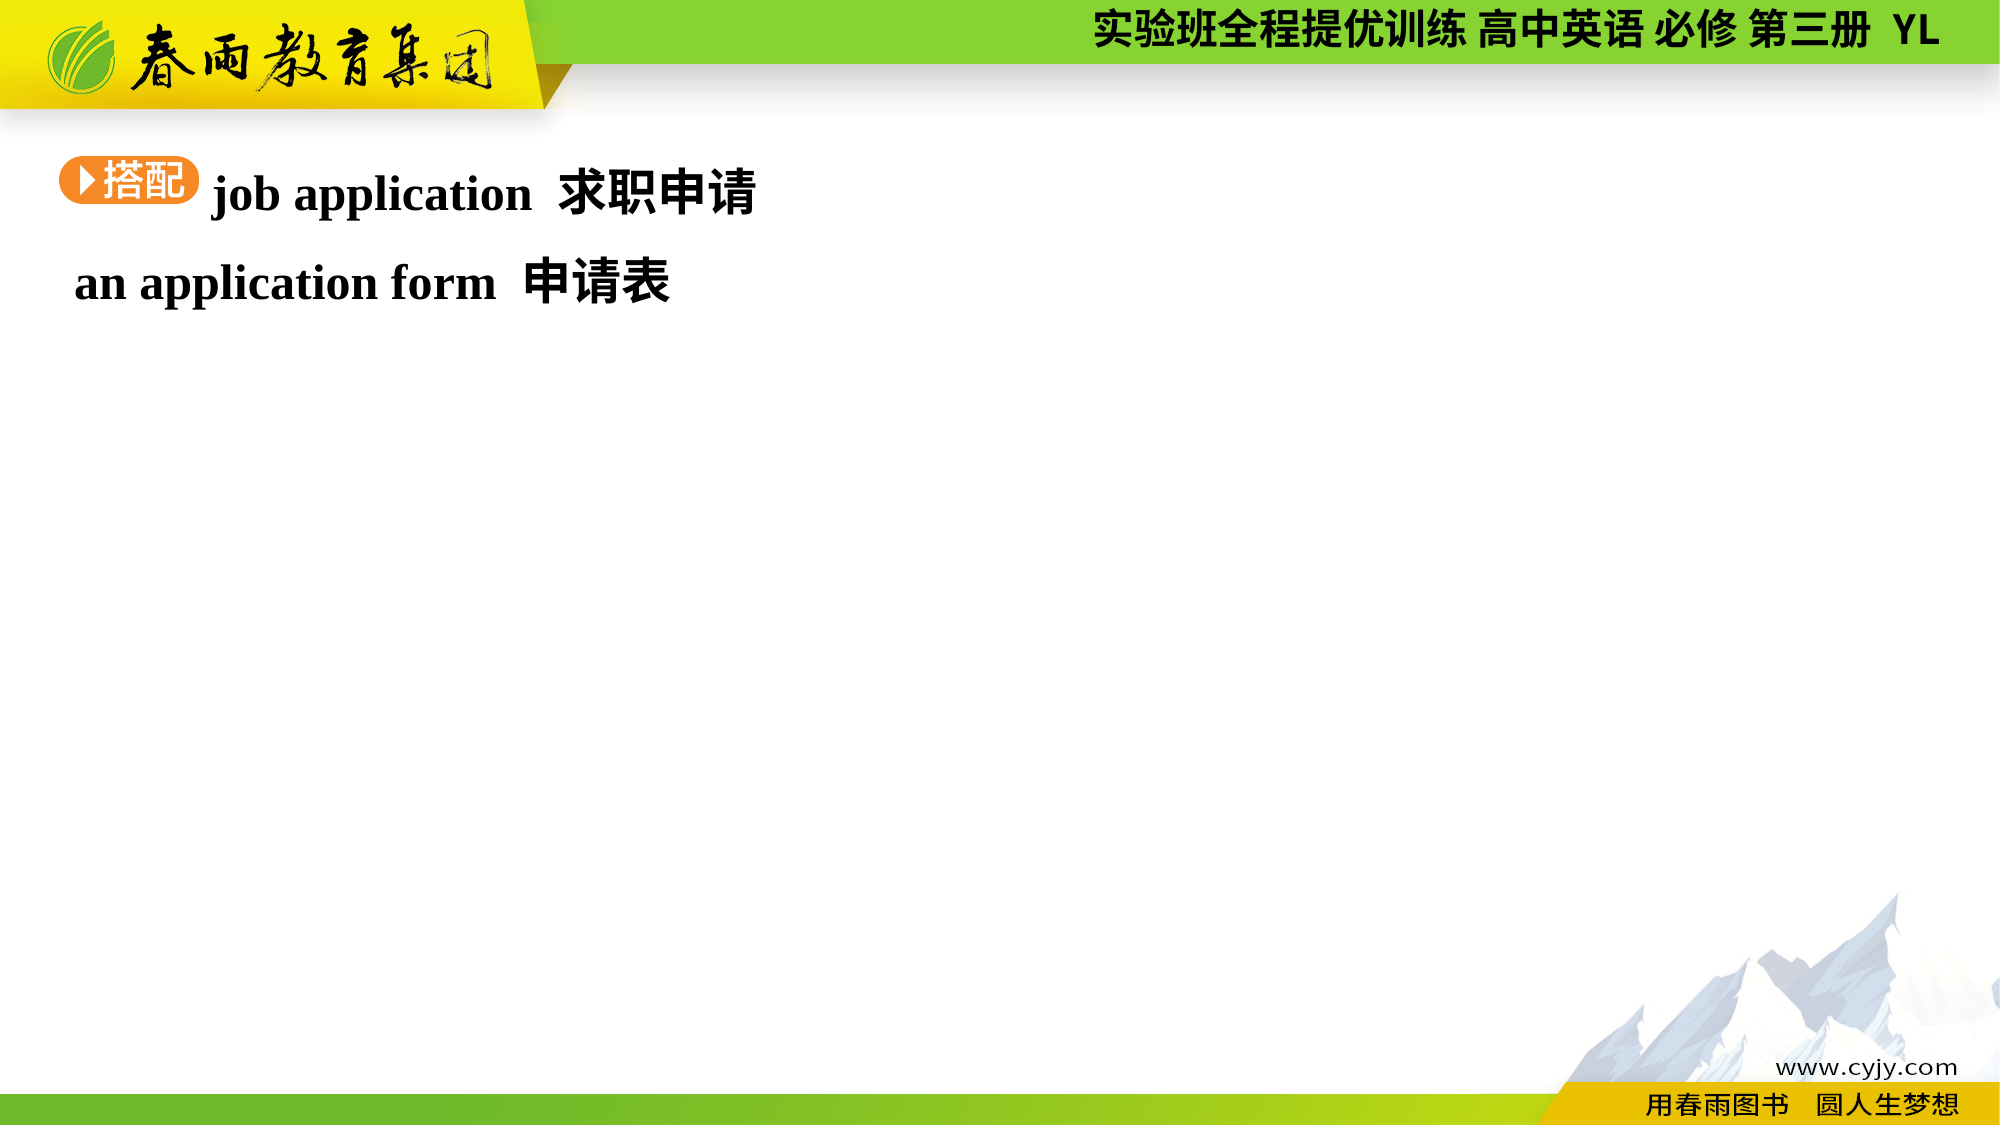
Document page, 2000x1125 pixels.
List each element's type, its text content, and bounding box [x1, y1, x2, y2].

picture [0, 0, 2000, 1125]
list job application 求职申请 an application form 申请表 [59, 122, 1944, 308]
